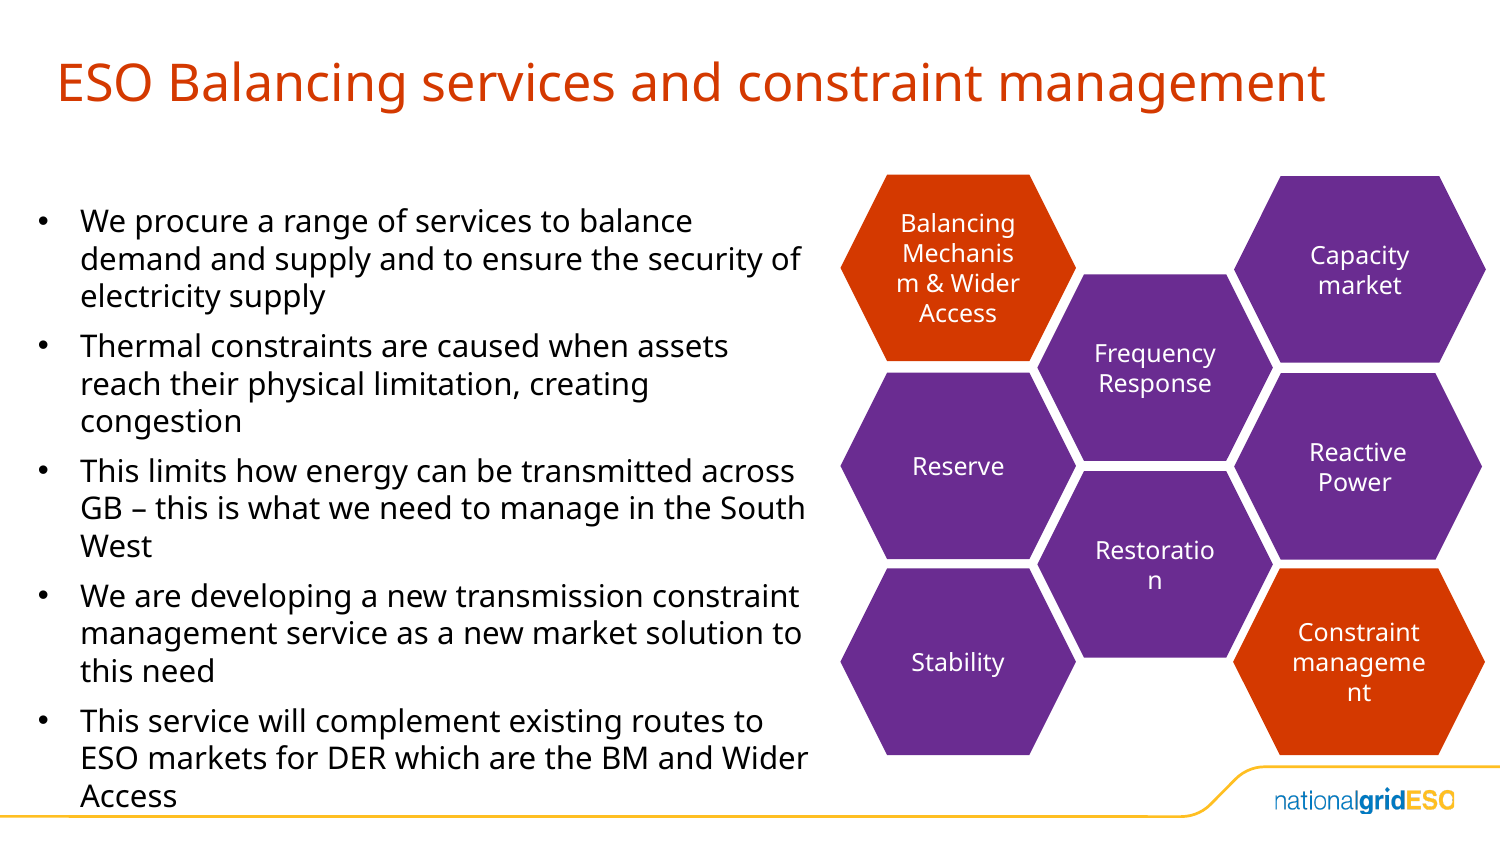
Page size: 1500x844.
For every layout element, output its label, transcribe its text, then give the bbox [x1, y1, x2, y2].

text_box Reserve [839, 371, 1078, 561]
title ESO Balancing services and constraint management [41, 49, 1356, 128]
text_box Restoration [1036, 469, 1275, 659]
text_box Balancing Mechanism & Wider Access [839, 173, 1078, 363]
text_box We procure a range of services to balance demand and supply and to ensure the security of electricity supply Thermal constraints are caused when assets reach their physical limitation, creating congestion This limits how energy can be transmitted across GB – this is what we need to manage in the South West We are developing a new transmission constraint management service as a new market solution to this need This service will complement existing routes to ESO markets for DER which are the BM and Wider Access [26, 196, 829, 844]
text_box Frequency Response [1036, 273, 1275, 462]
text_box Capacity market [1232, 175, 1488, 364]
text_box Stability [839, 567, 1078, 757]
text_box Reactive Power [1233, 372, 1484, 561]
text_box Constraint management [1231, 567, 1487, 757]
